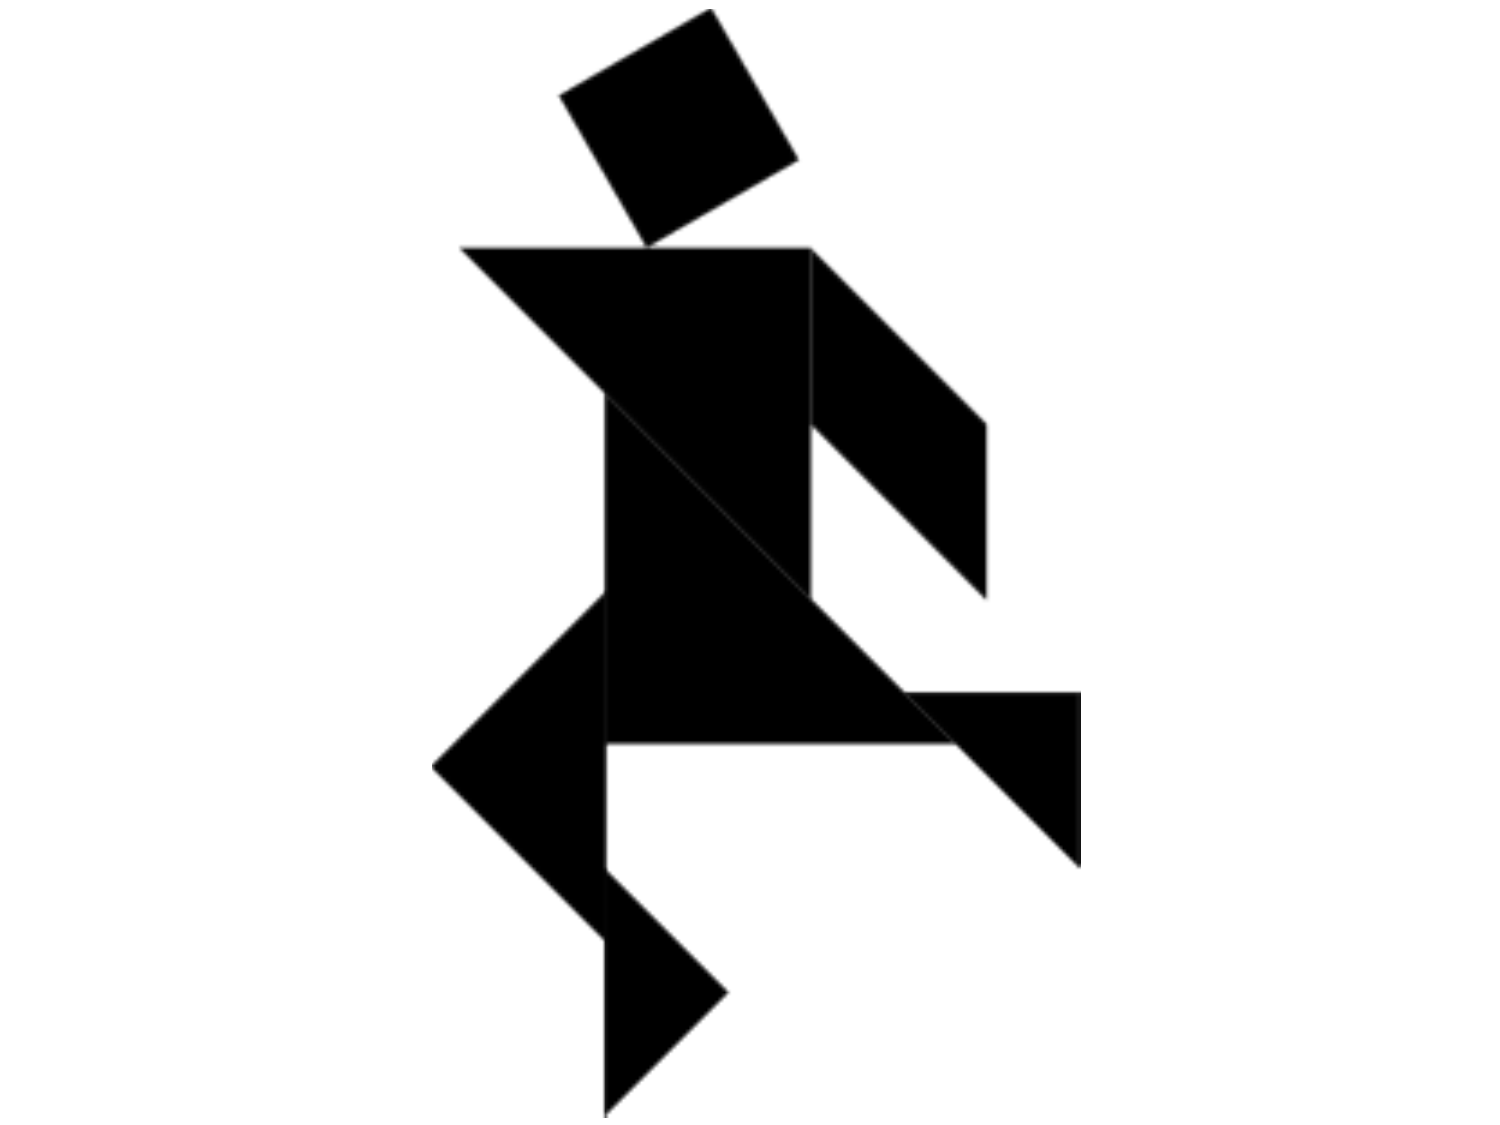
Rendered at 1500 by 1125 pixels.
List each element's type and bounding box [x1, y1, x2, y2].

picture [432, 9, 1081, 1118]
